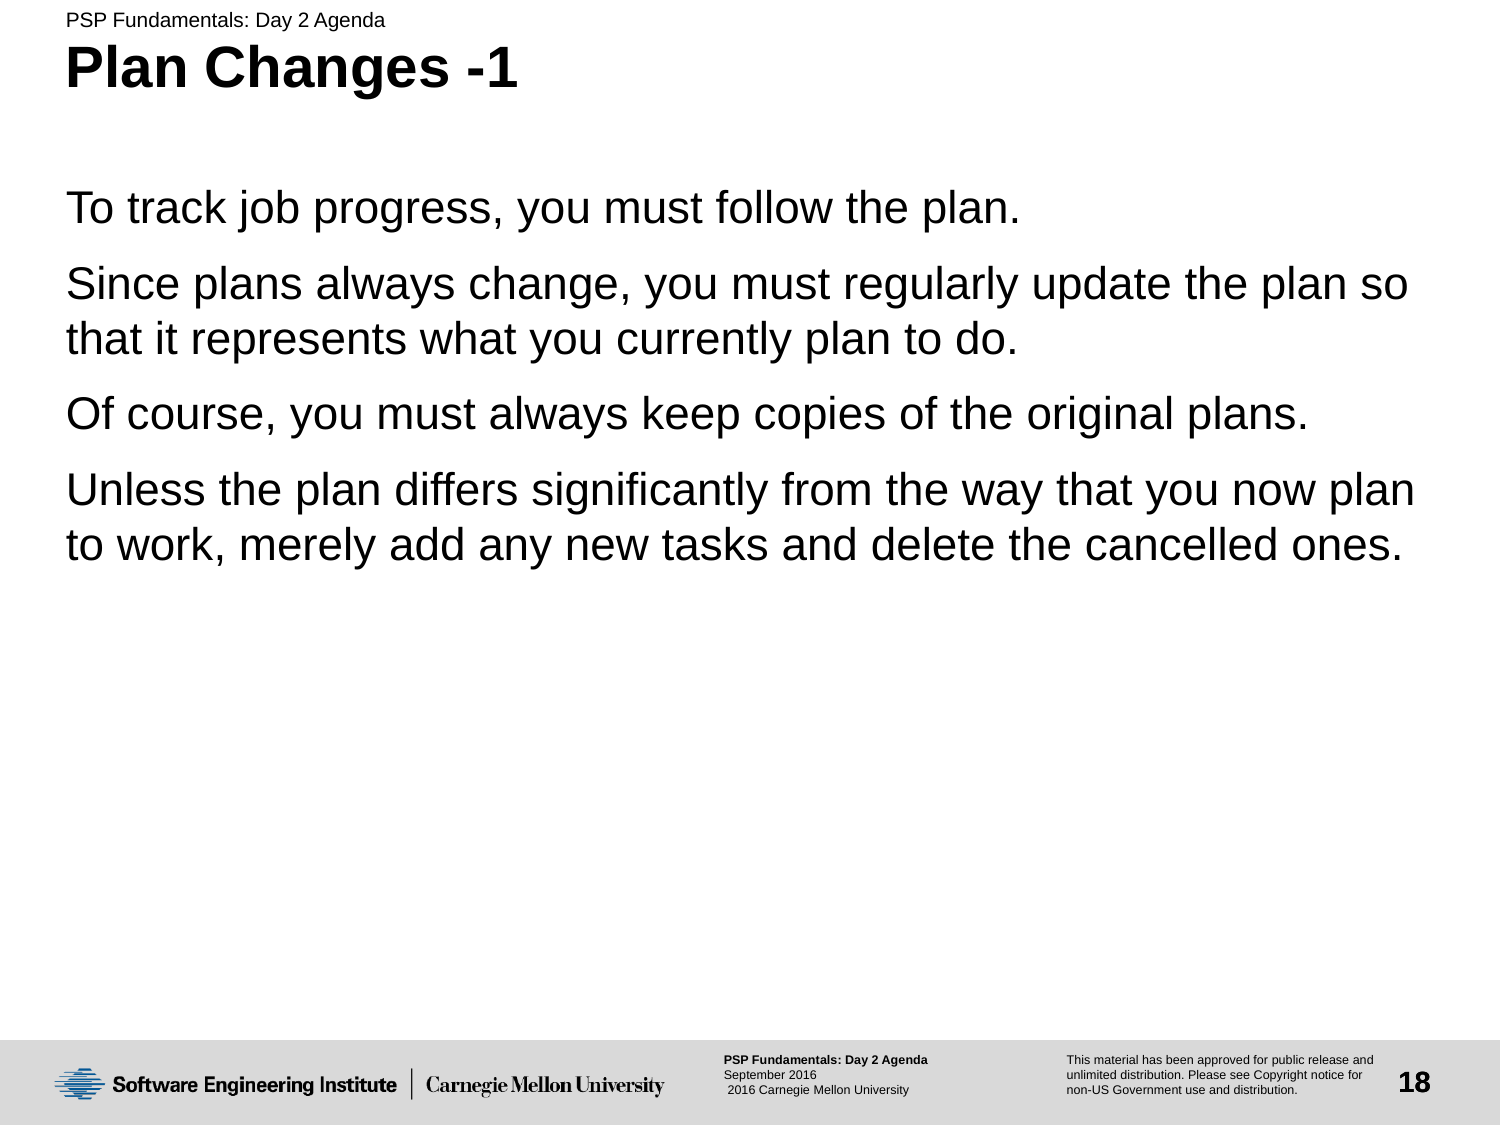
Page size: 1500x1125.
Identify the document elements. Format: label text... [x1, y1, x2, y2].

picture [46, 1061, 673, 1104]
list To track job progress, you must follow the plan. Since plans always change, you must regularly update the plan so that it represents what you currently plan to do. Of course, you must always keep copies of the original plans. Unless the plan differs significantly from the way that you now plan to work, merely add any new tasks and delete the cancelled ones. [65, 177, 1431, 1000]
title Plan Changes -1 [65, 37, 1430, 148]
